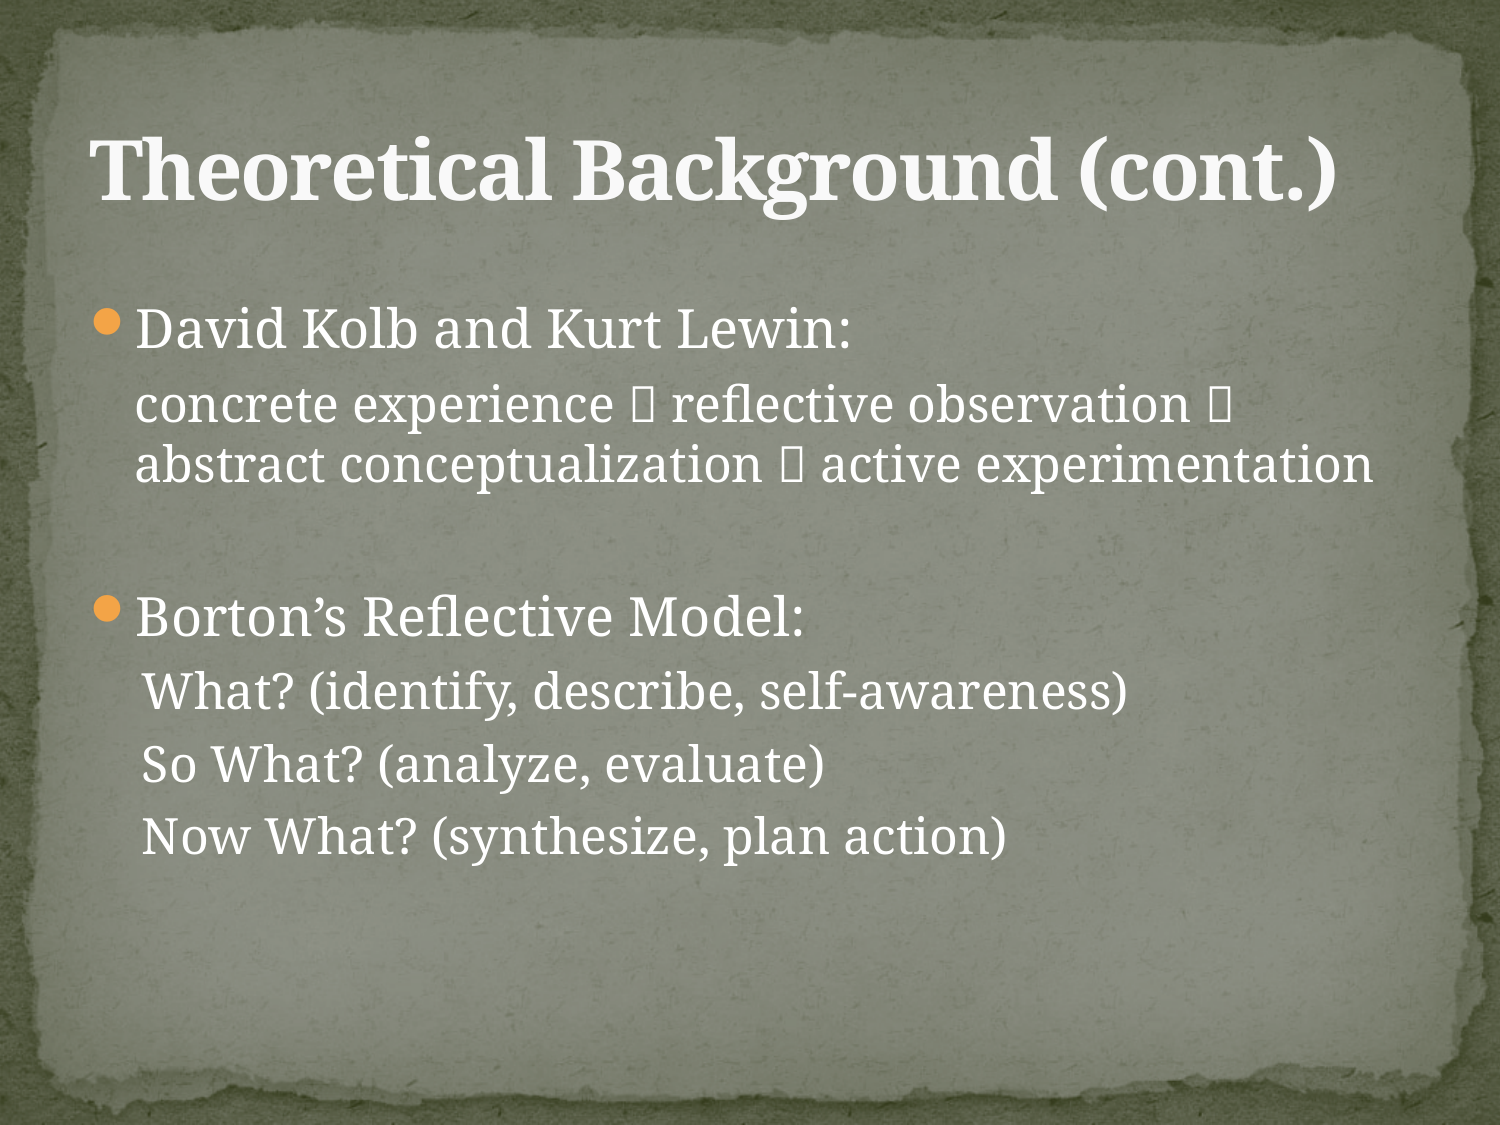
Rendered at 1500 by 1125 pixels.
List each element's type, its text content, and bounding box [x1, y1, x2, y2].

list David Kolb and Kurt Lewin: concrete experience  reflective observation  abstract conceptualization  active experimentation Borton’s Reflective Model: What? (identify, describe, self-awareness) So What? (analyze, evaluate) Now What? (synthesize, plan action) [75, 287, 1425, 1050]
title Theoretical Background (cont.) [74, 24, 1425, 225]
